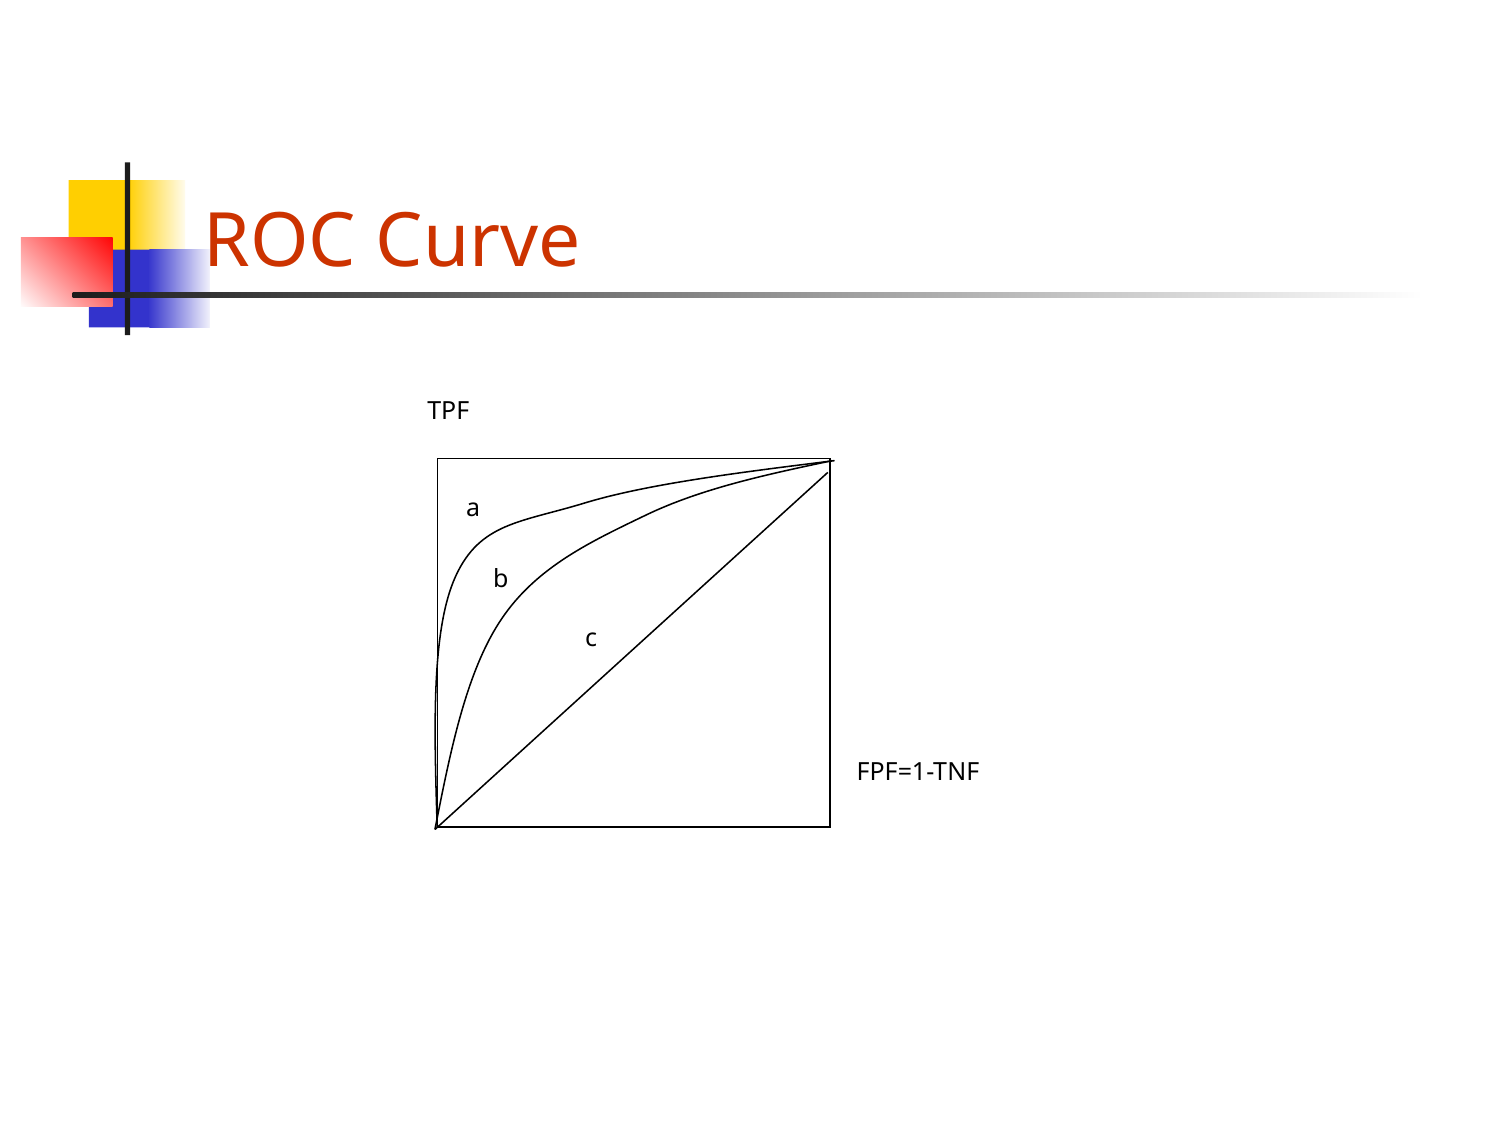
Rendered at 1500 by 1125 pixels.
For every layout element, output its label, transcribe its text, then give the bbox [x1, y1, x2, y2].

title ROC Curve [188, 101, 1468, 289]
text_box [412, 387, 1063, 830]
